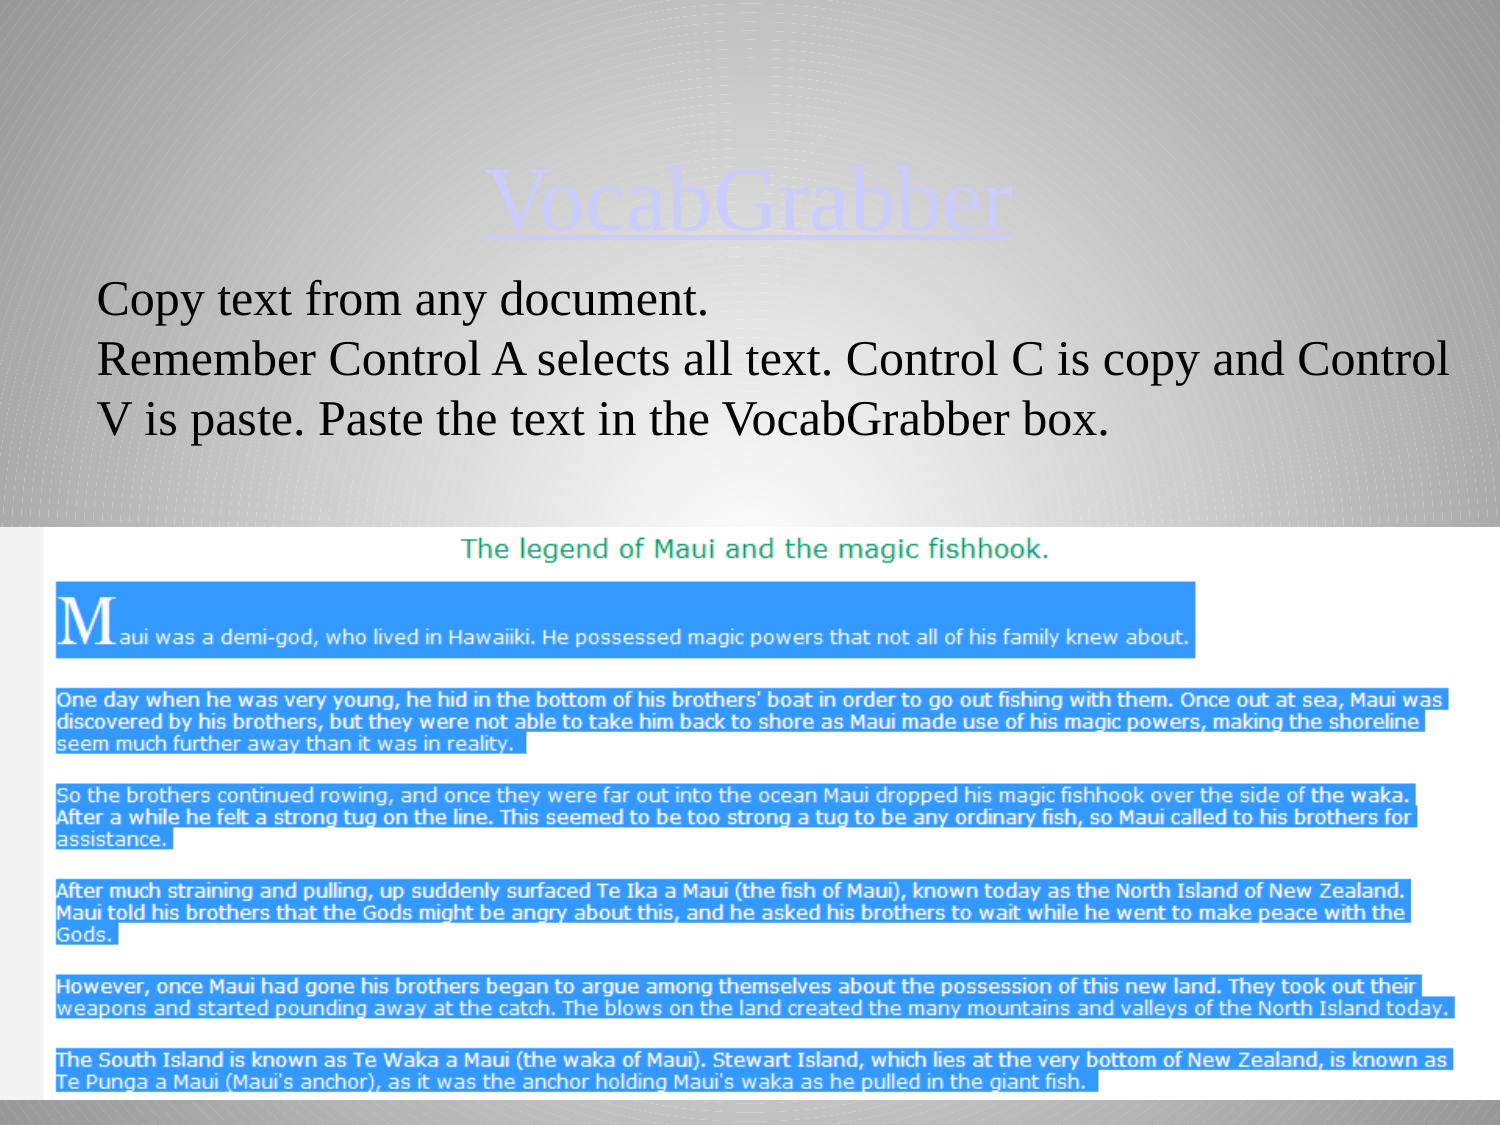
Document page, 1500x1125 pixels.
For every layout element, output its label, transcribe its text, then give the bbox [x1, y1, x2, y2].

picture [0, 527, 1500, 1100]
title VocabGrabber [112, 99, 1388, 257]
text_box Copy text from any document. Remember Control A selects all text. Control C is copy and Control V is paste. Paste the text in the VocabGrabber box. [81, 257, 1477, 453]
